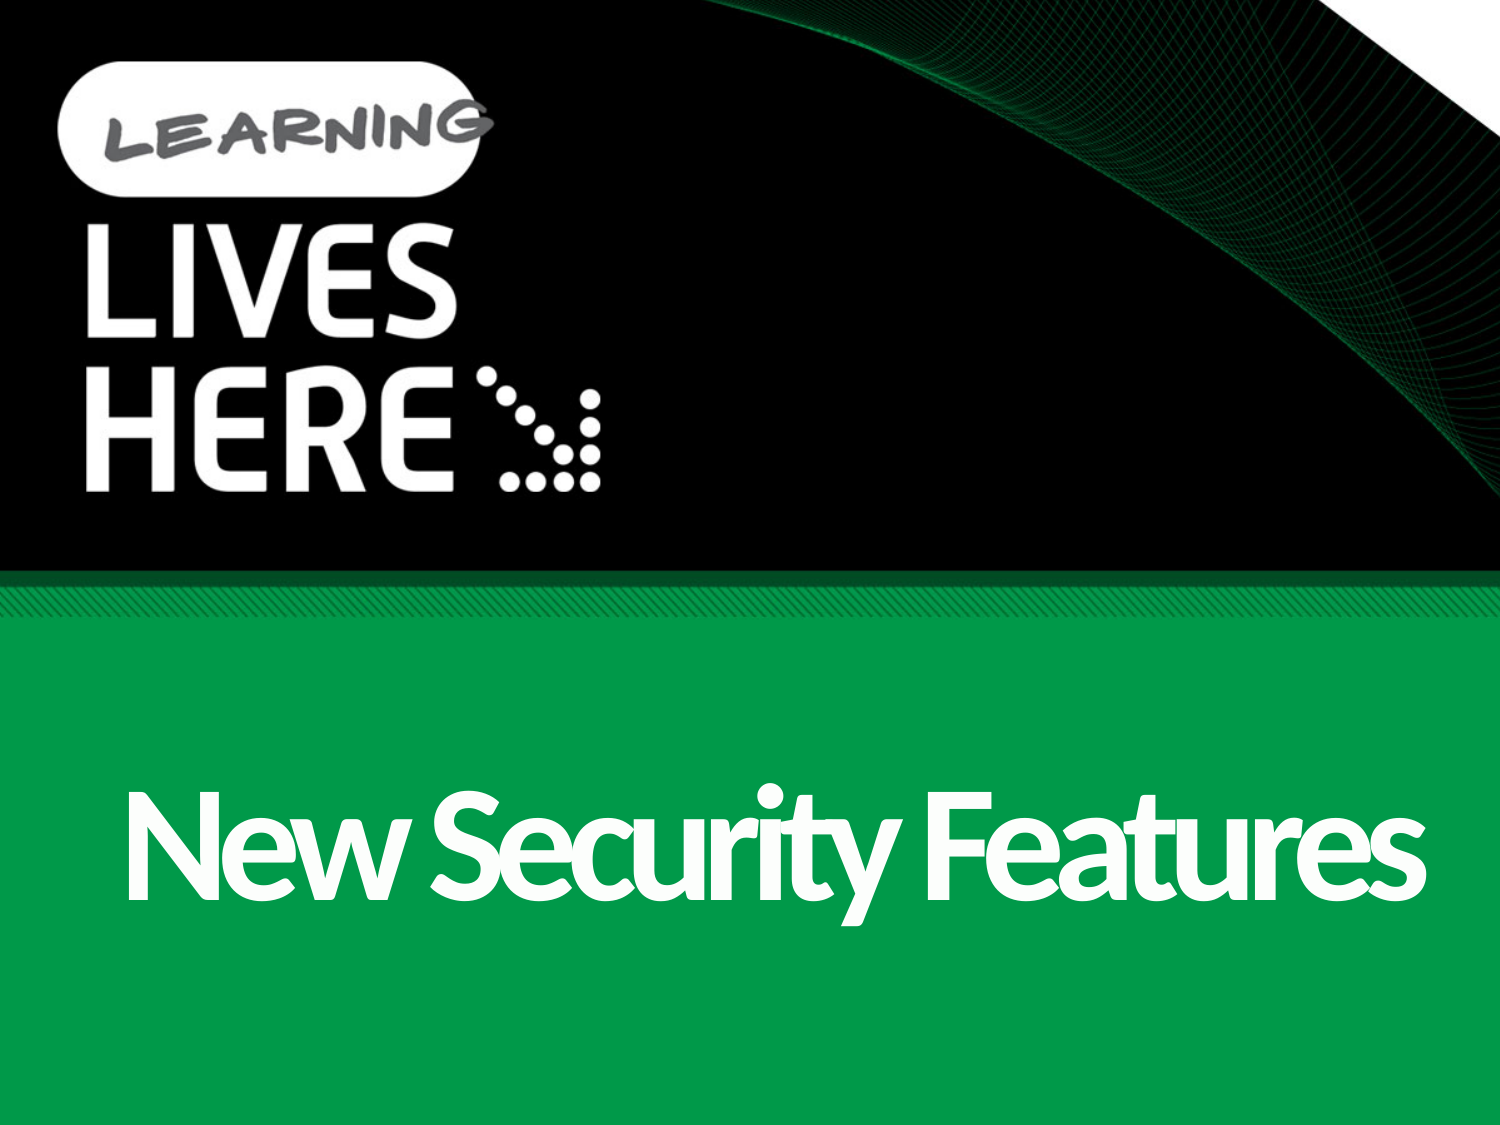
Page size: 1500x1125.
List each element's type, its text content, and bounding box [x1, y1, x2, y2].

title New Security Features [119, 756, 1445, 880]
picture [0, 0, 1500, 1125]
